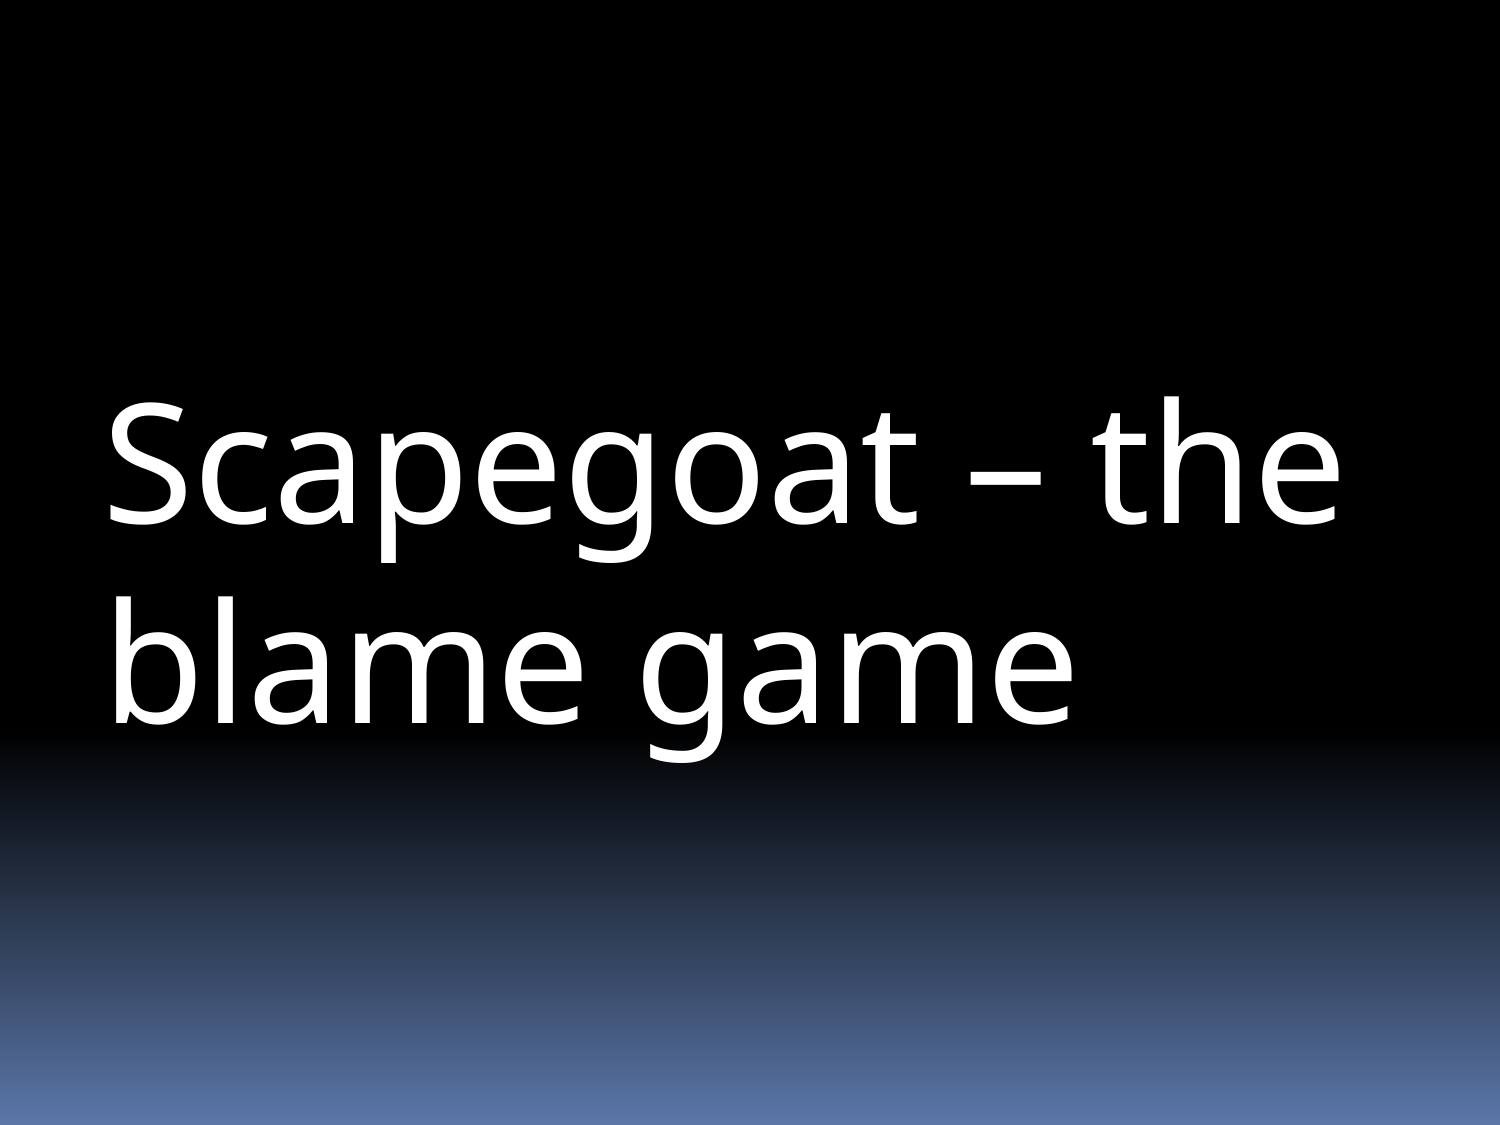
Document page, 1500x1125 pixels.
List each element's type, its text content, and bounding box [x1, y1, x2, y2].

text_box Scapegoat – the blame game [87, 349, 1450, 765]
